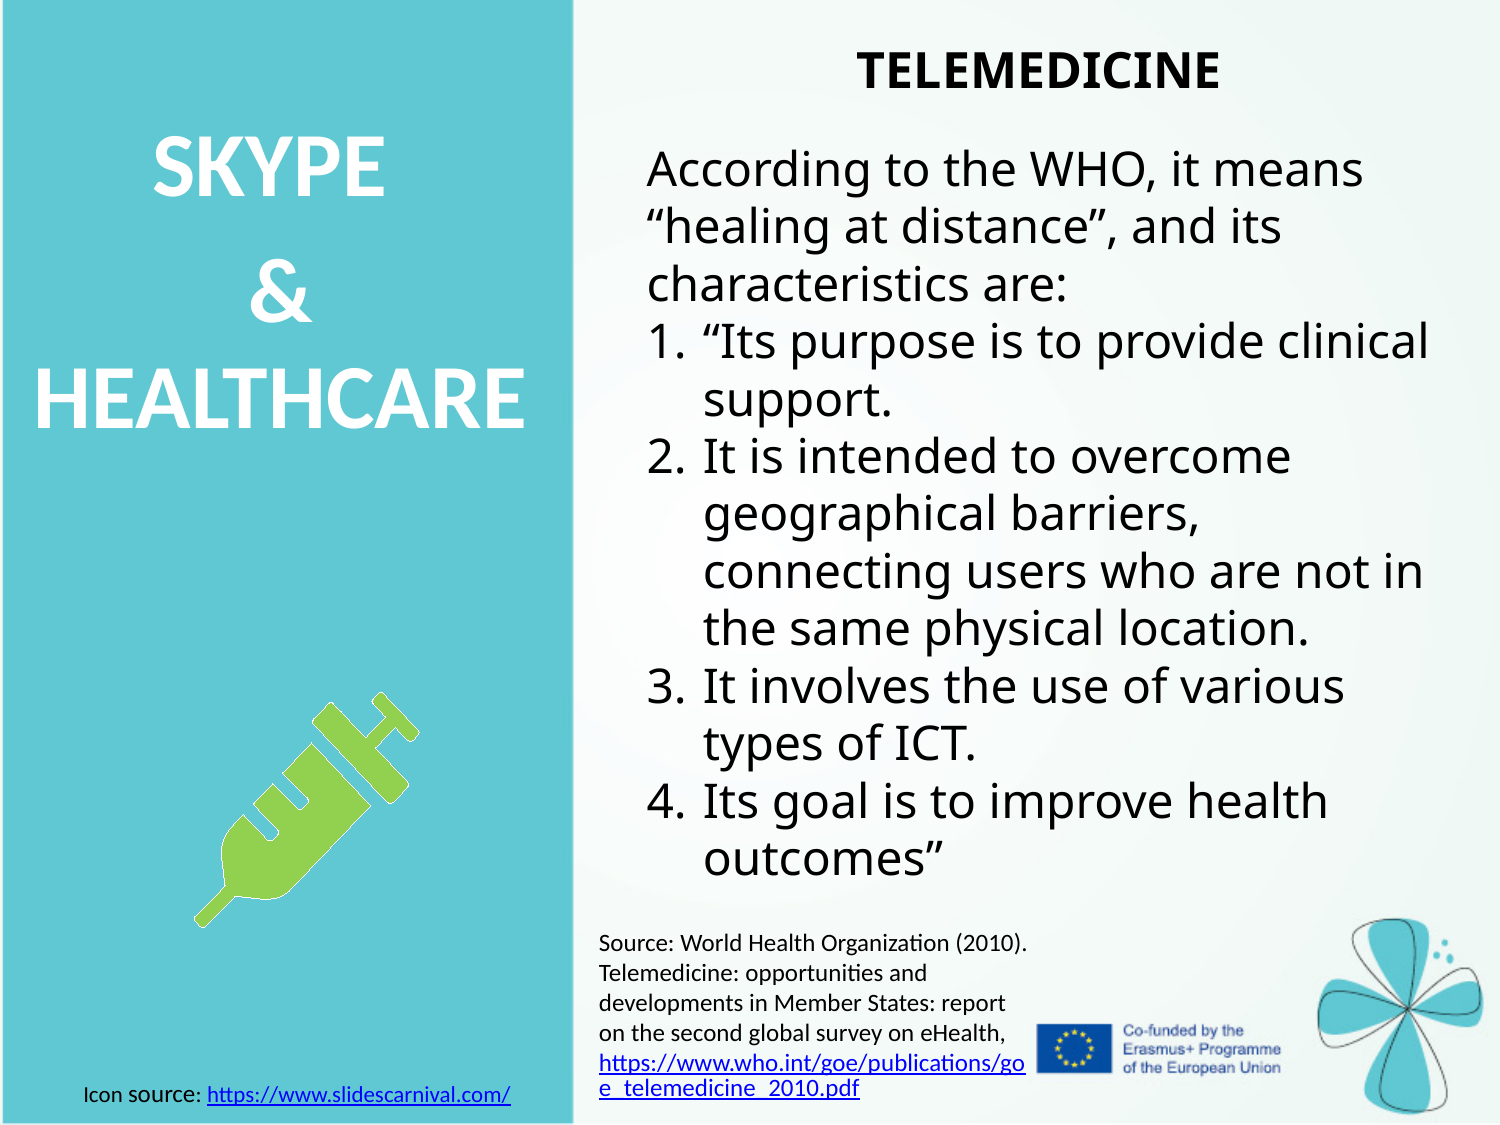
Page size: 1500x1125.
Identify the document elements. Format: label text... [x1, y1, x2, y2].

text_box [312, 692, 420, 804]
table_header SKYPE & HEALTHCARE [0, 114, 561, 451]
text_box Icon source: https://www.slidescarnival.com/ [68, 1070, 532, 1116]
text_box [194, 742, 371, 928]
picture [0, 0, 1500, 1125]
text_box Source: World Health Organization (2010). Telemedicine: opportunities and developments in Member States: report on the second global survey on eHealth, https://www.who.int/goe/publications/goe_telemedicine_2010.pdf [583, 911, 1049, 1125]
text_box TELEMEDICINE According to the WHO, it means “healing at distance”, and its characteristics are: “Its purpose is to provide clinical support. It is intended to overcome geographical barriers, connecting users who are not in the same physical location. It involves the use of various types of ICT. Its goal is to improve health outcomes” [631, 30, 1447, 976]
